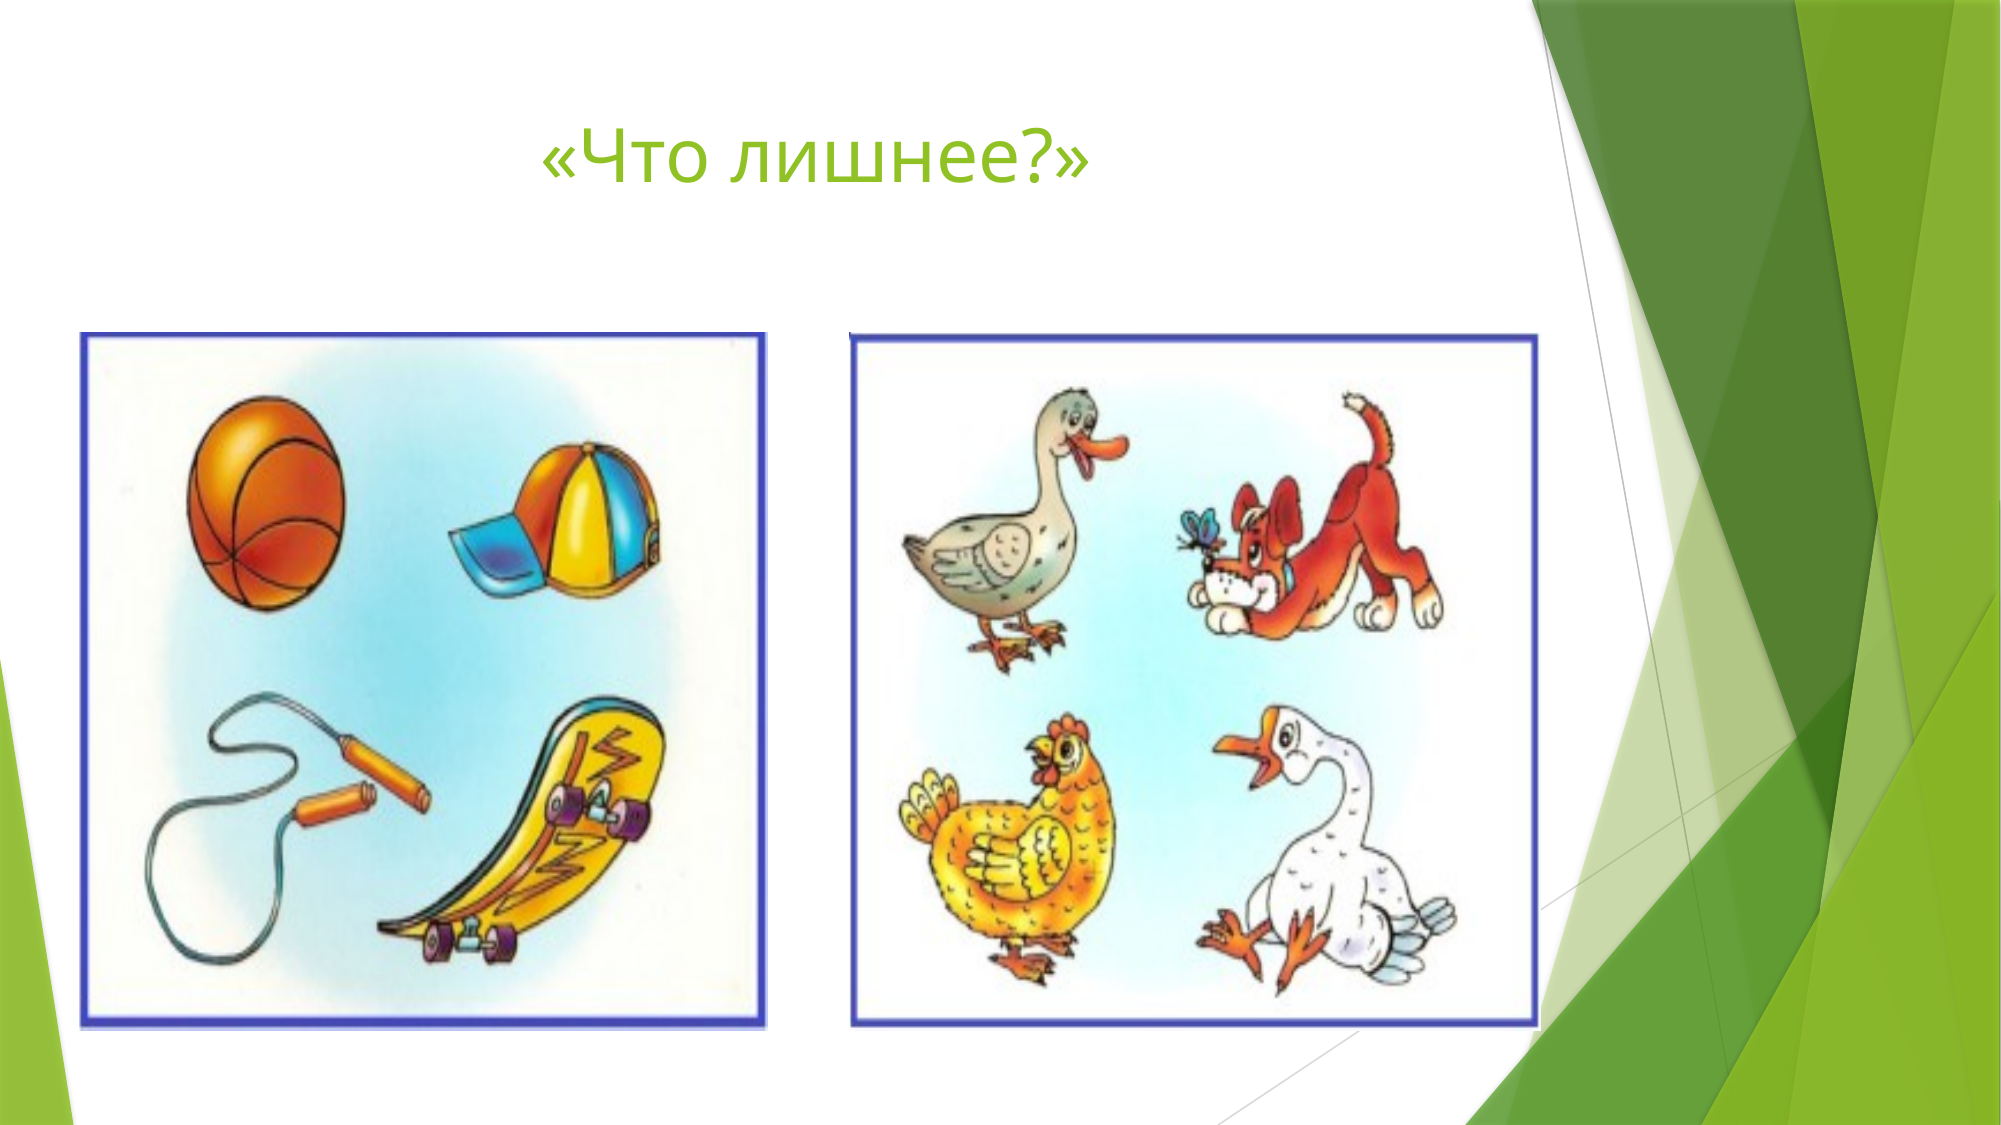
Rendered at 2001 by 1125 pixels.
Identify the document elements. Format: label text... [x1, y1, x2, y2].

title «Что лишнее?» [111, 99, 1522, 317]
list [78, 331, 768, 1032]
picture [849, 331, 1542, 1032]
